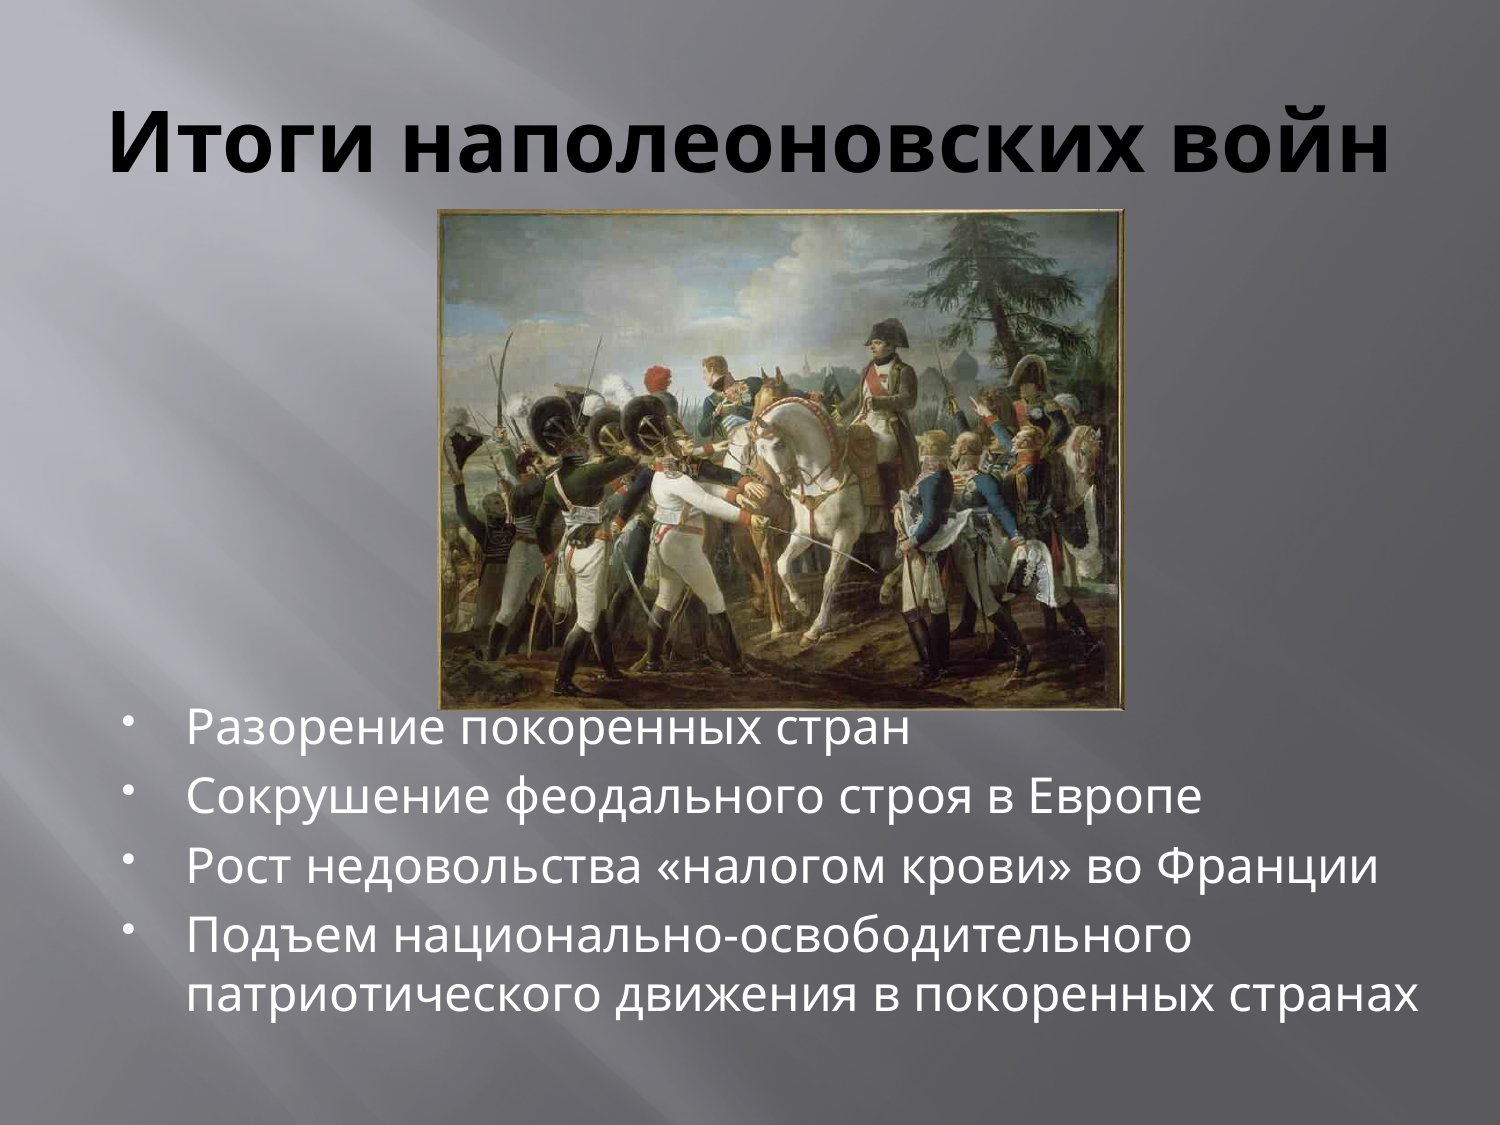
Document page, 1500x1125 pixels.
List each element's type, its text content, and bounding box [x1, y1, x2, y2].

list Разорение покоренных стран Сокрушение феодального строя в Европе Рост недовольства «налогом крови» во Франции Подъем национально-освободительного патриотического движения в покоренных странах [87, 687, 1438, 1088]
title Итоги наполеоновских войн [75, 45, 1425, 233]
picture [437, 208, 1126, 711]
